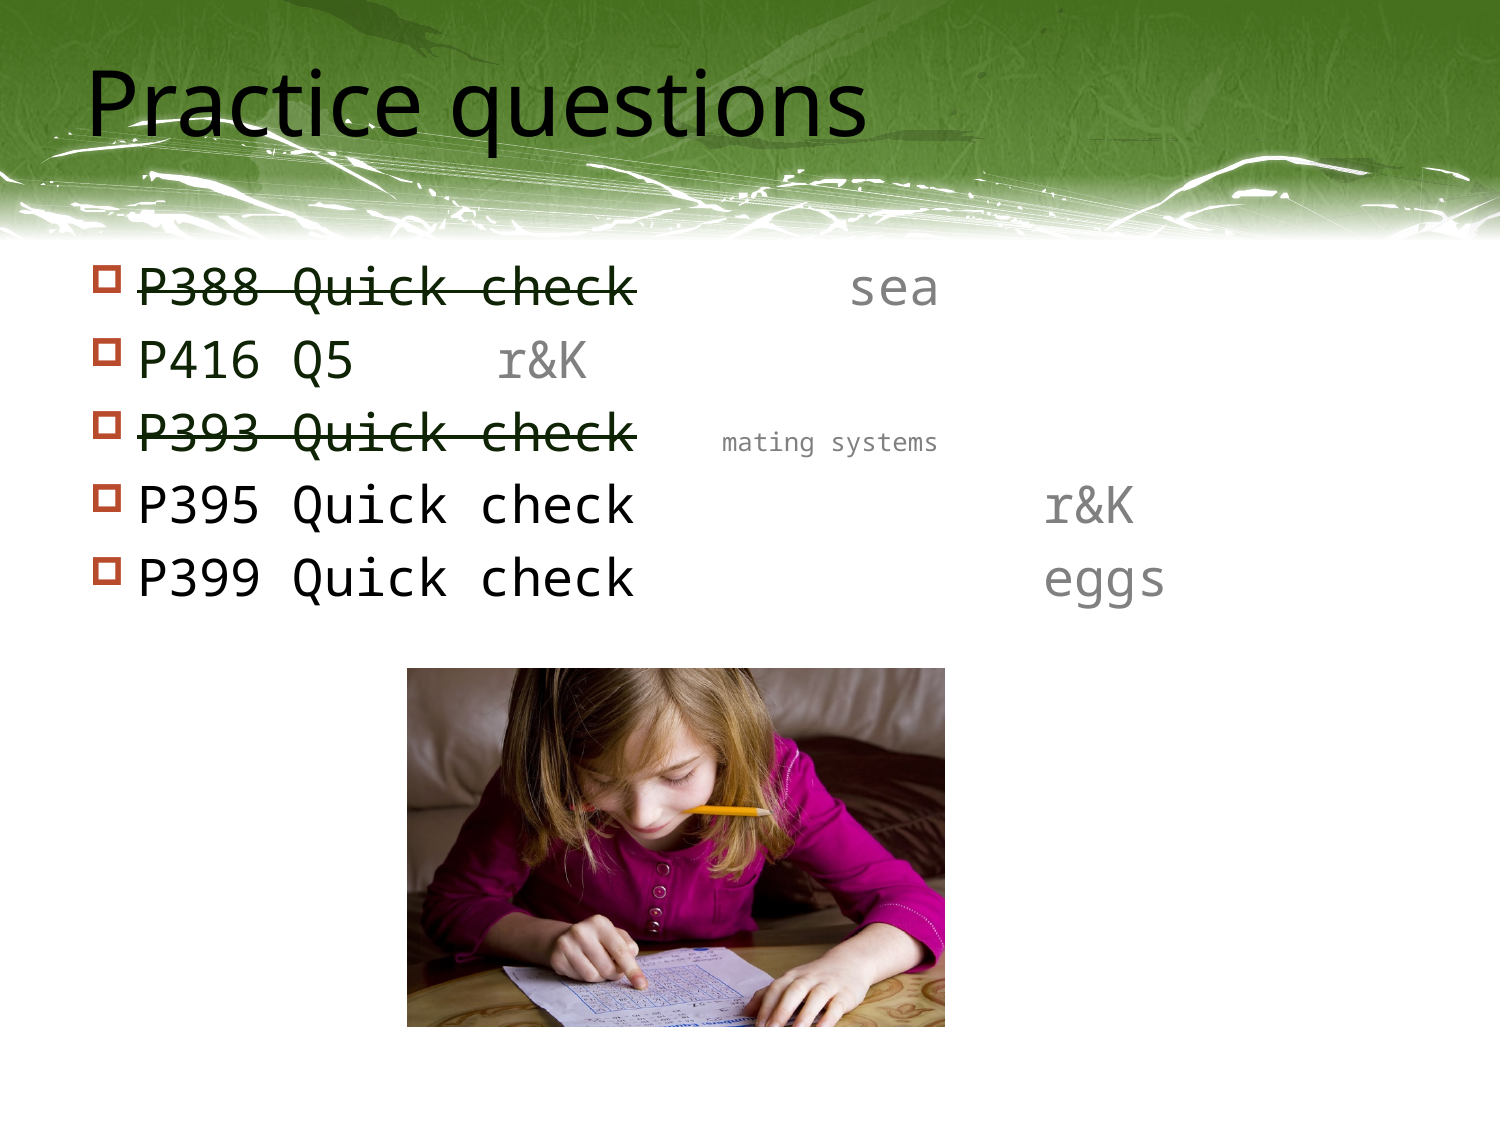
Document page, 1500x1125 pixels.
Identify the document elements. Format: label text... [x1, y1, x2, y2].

list P388 Quick check sea P416 Q5 r&K P393 Quick check mating systems P395 Quick check r&K P399 Quick check eggs [75, 246, 1425, 622]
picture [407, 668, 945, 1027]
title Practice questions [70, 35, 1421, 164]
